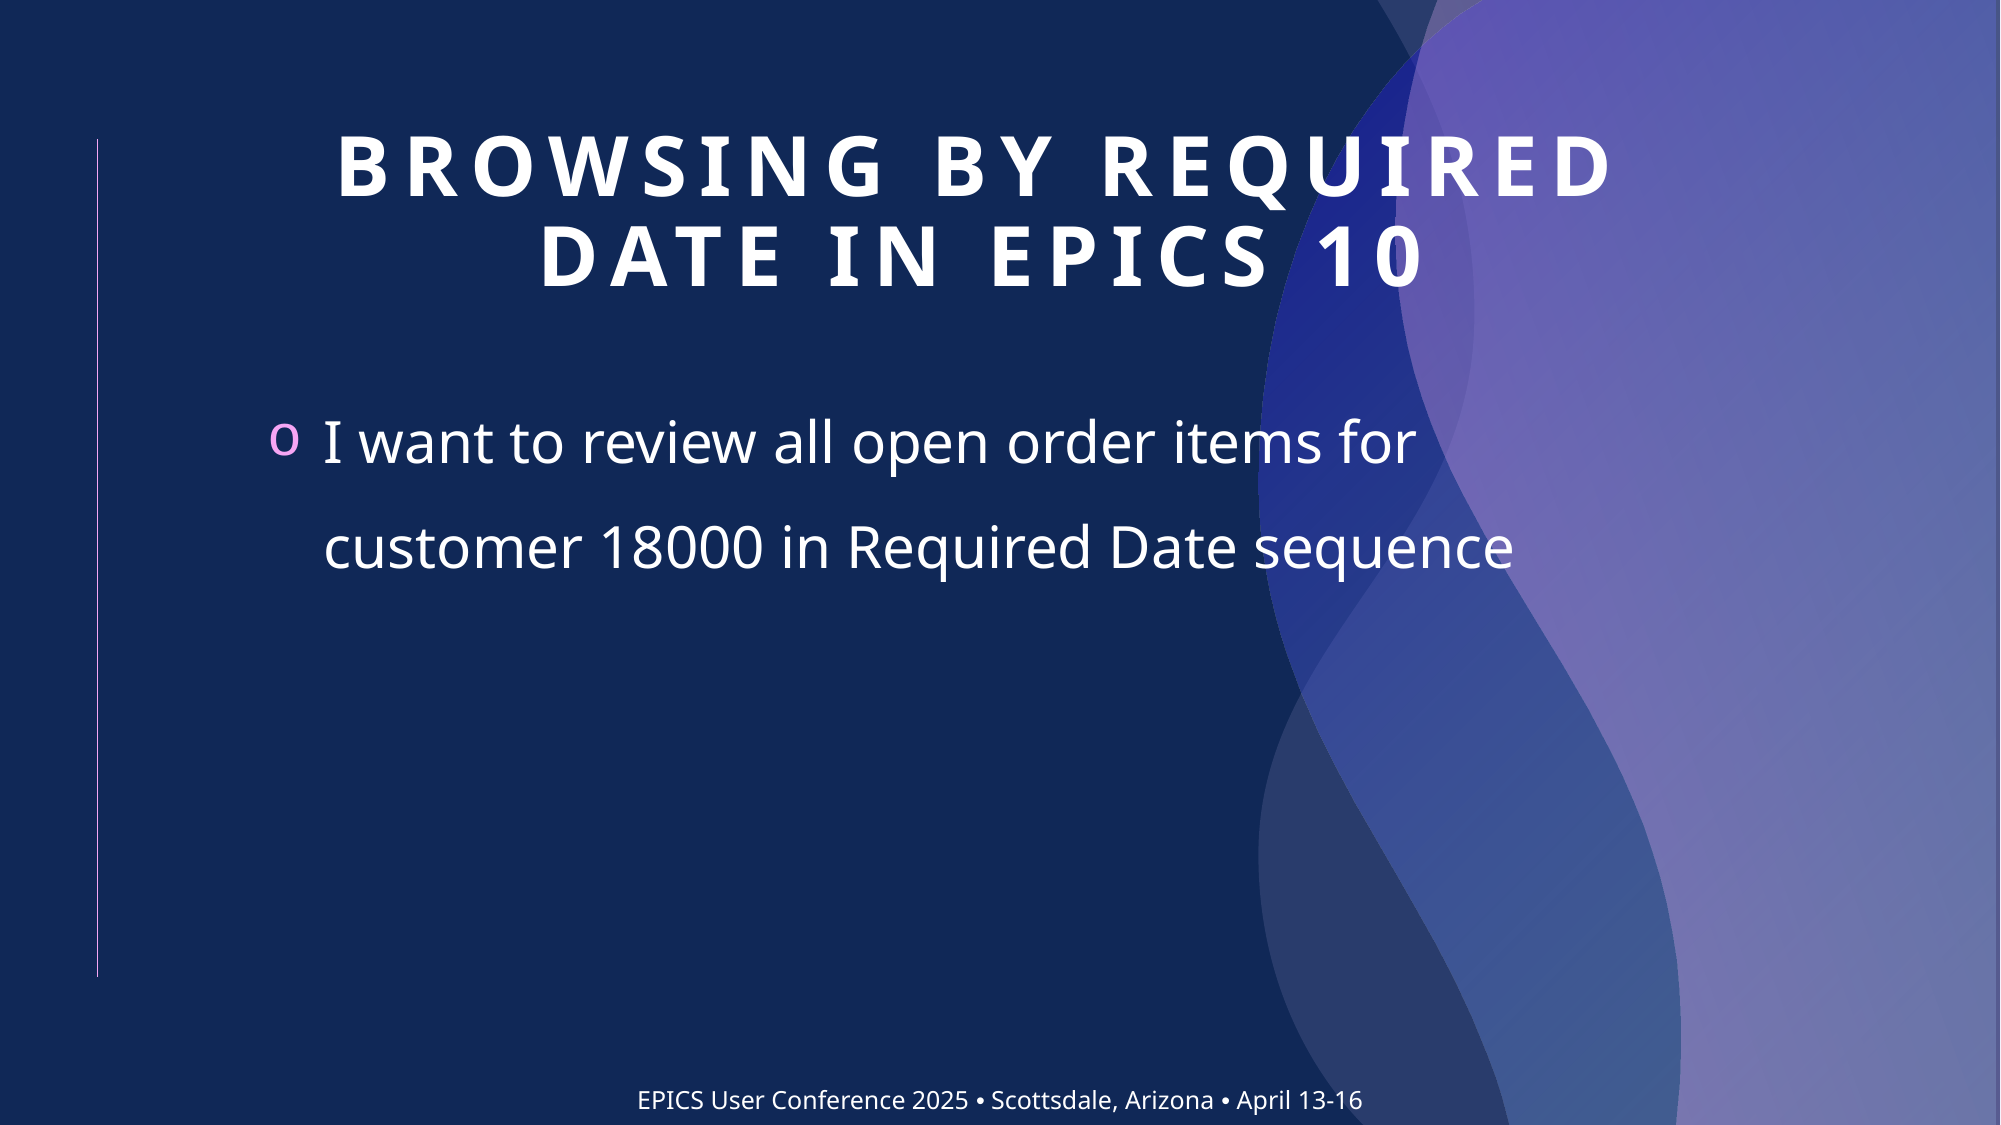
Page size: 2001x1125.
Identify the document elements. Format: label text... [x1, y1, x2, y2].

title Browsing by required date in EPICS 10 [251, 136, 1709, 312]
list I want to review all open order items for customer 18000 in Required Date sequence [251, 363, 1685, 902]
